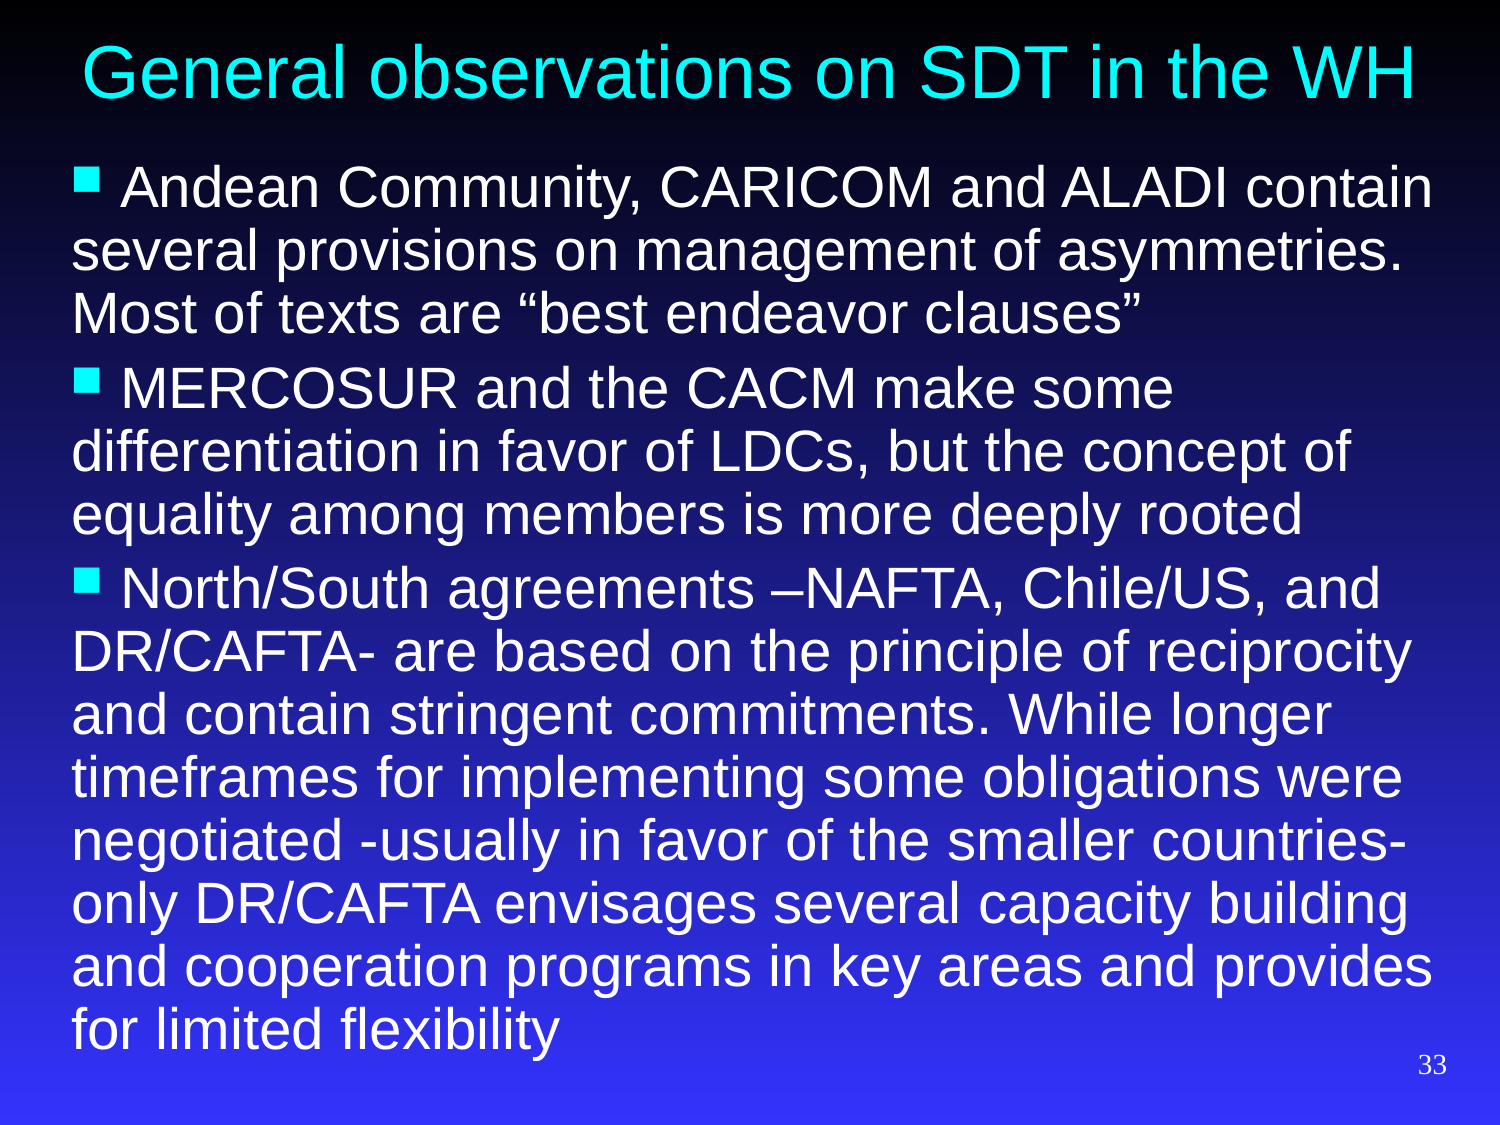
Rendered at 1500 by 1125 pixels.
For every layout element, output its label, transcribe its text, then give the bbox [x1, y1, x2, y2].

list Andean Community, CARICOM and ALADI contain several provisions on management of asymmetries. Most of texts are “best endeavor clauses” MERCOSUR and the CACM make some differentiation in favor of LDCs, but the concept of equality among members is more deeply rooted North/South agreements –NAFTA, Chile/US, and DR/CAFTA- are based on the principle of reciprocity and contain stringent commitments. While longer timeframes for implementing some obligations were negotiated -usually in favor of the smaller countries- only DR/CAFTA envisages several capacity building and cooperation programs in key areas and provides for limited flexibility [0, 149, 1468, 1063]
title General observations on SDT in the WH [0, 0, 1500, 138]
slide_number 33 [1149, 1063, 1463, 1101]
